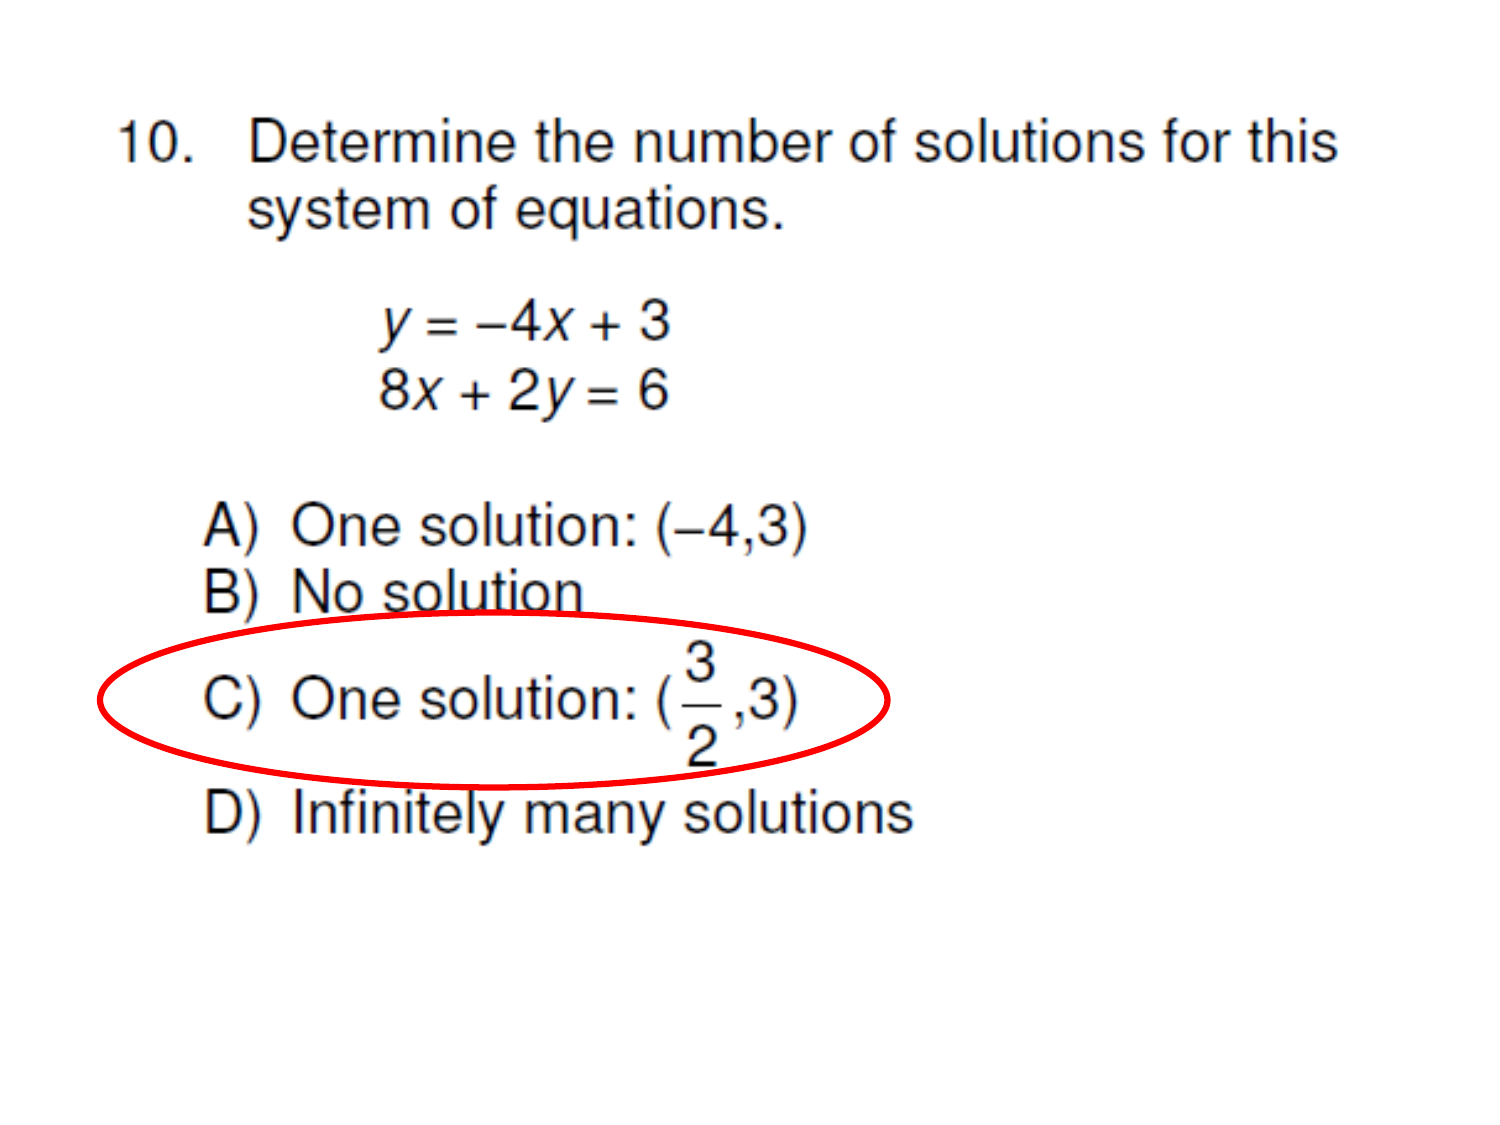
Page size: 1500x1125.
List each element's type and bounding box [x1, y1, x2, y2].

picture [62, 49, 1376, 990]
